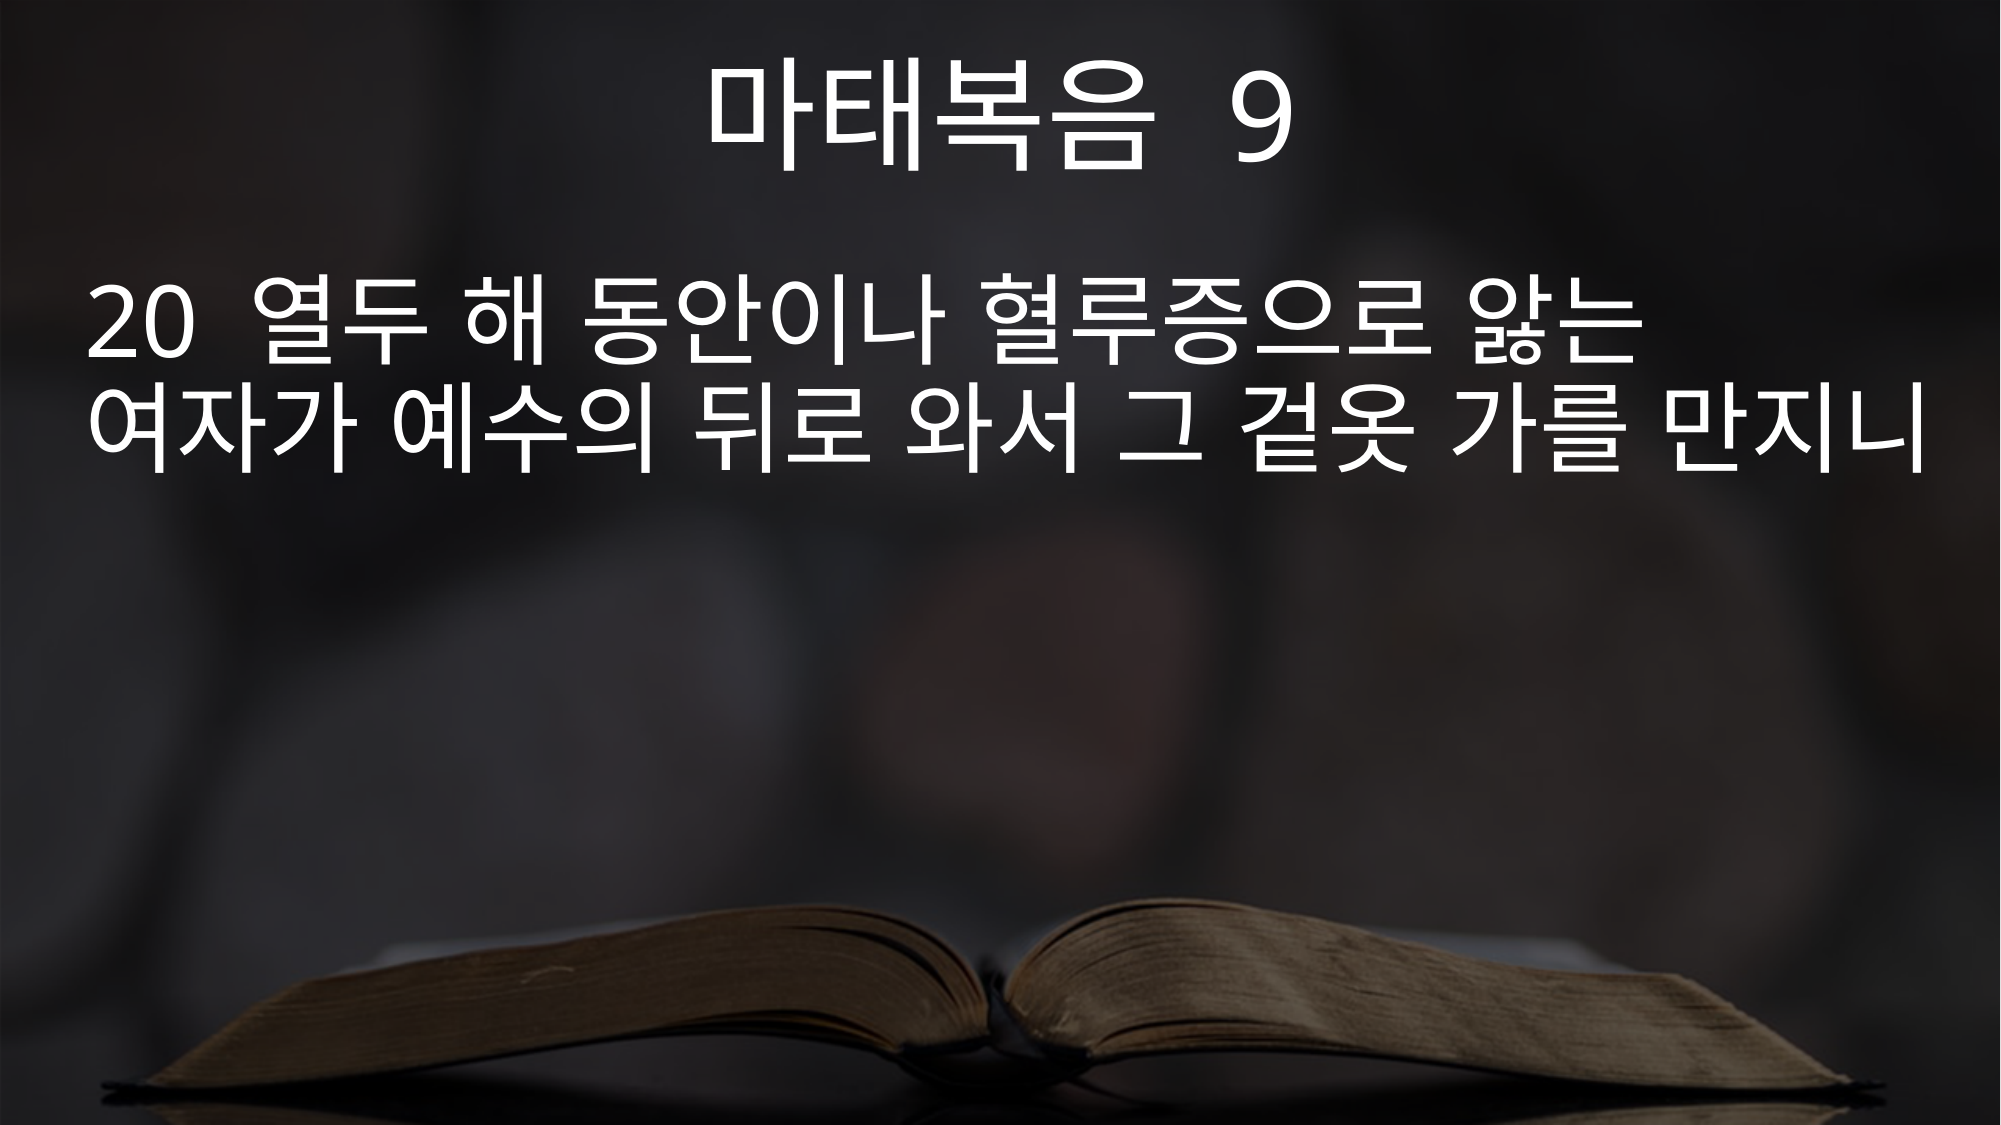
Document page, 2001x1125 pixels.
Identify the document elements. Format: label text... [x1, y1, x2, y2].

footer 마태복음 9 [0, 32, 2000, 192]
list 20 열두 해 동안이나 혈루증으로 앓는 여자가 예수의 뒤로 와서 그 겉옷 가를 만지니 [69, 263, 1953, 423]
picture [0, 0, 2001, 1125]
